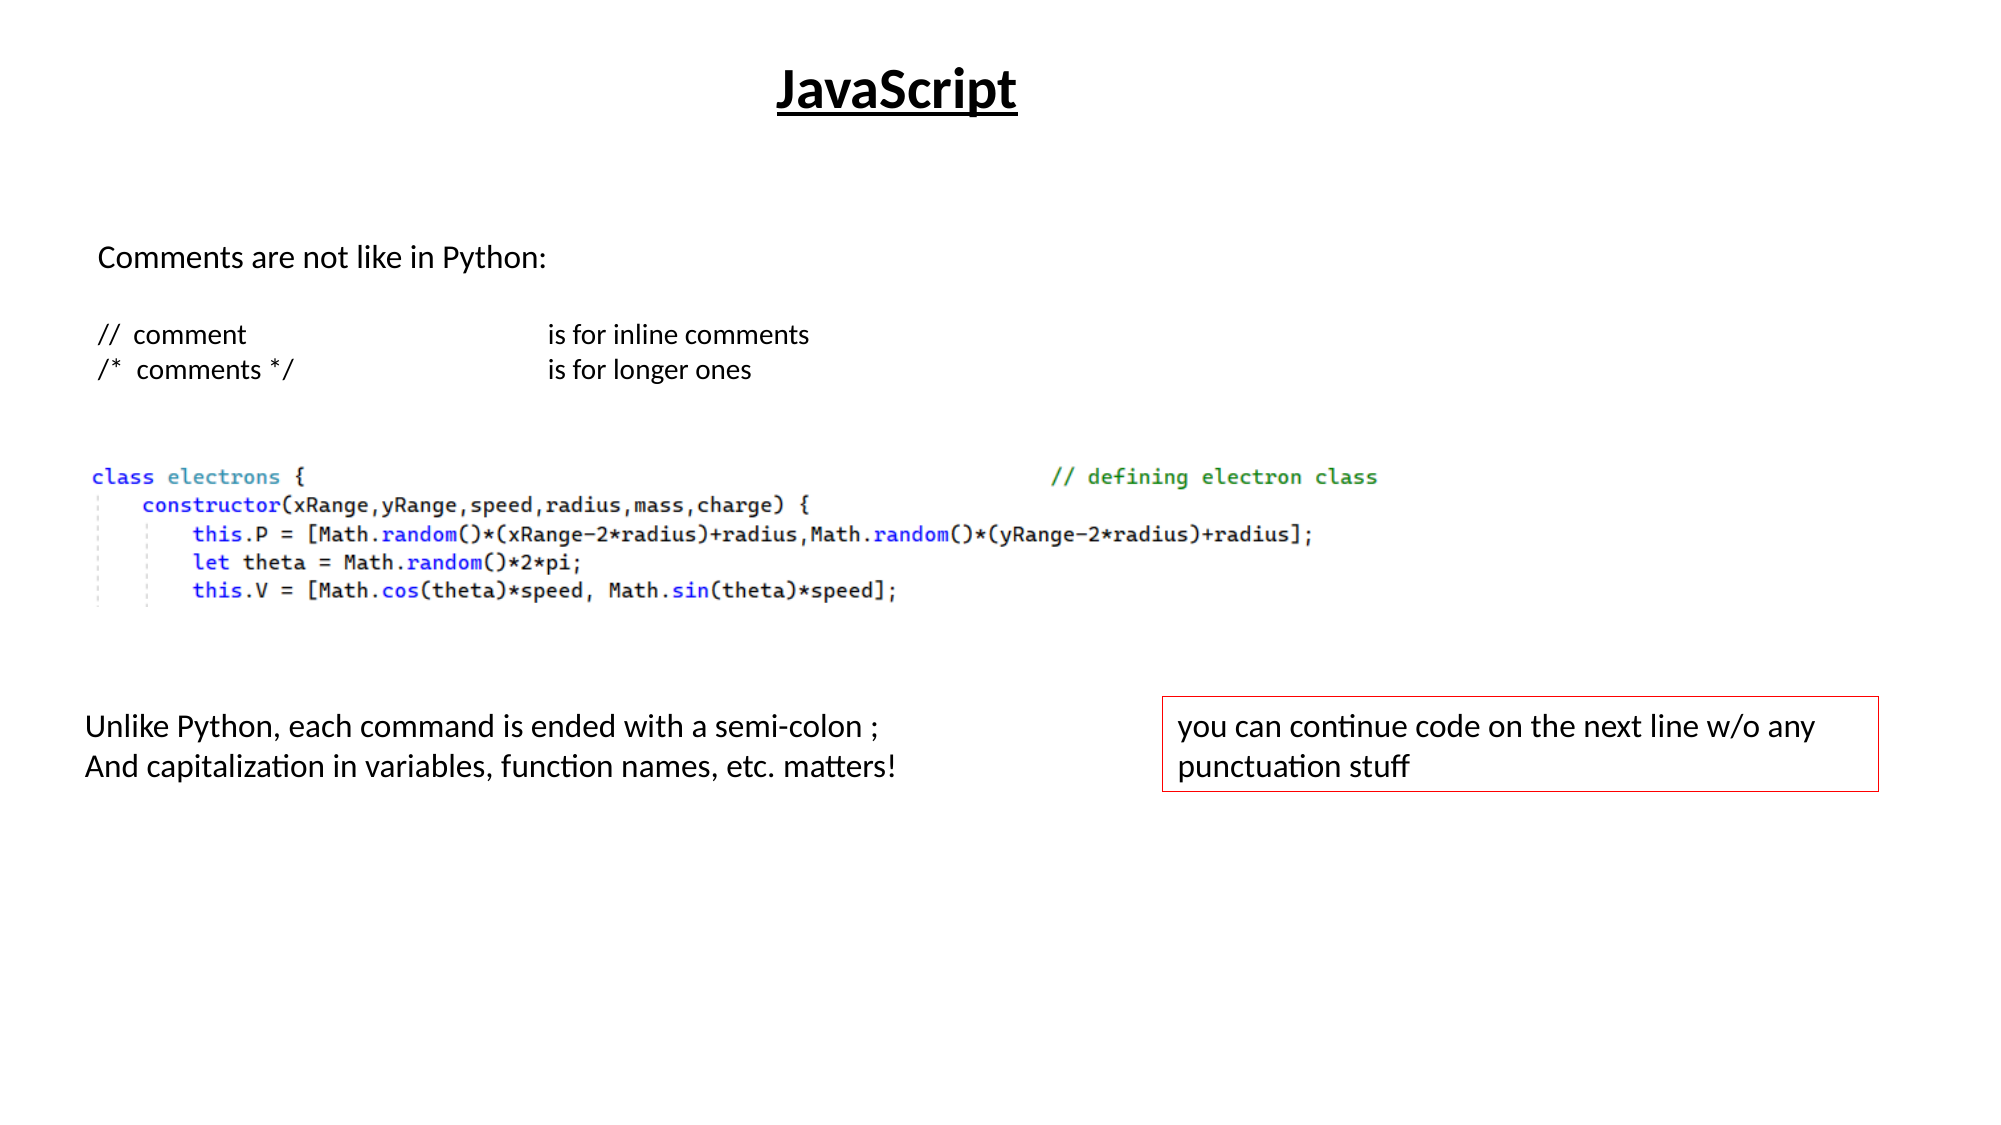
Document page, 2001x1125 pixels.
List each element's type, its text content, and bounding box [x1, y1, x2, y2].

picture [83, 444, 1417, 607]
text_box Unlike Python, each command is ended with a semi-colon ; And capitalization in variables, function names, etc. matters! [70, 696, 991, 792]
text_box Comments are not like in Python: // comment is for inline comments /* comments */ is for longer ones [83, 228, 1004, 393]
text_box JavaScript [762, 42, 1069, 128]
text_box you can continue code on the next line w/o any punctuation stuff [1162, 696, 1879, 792]
